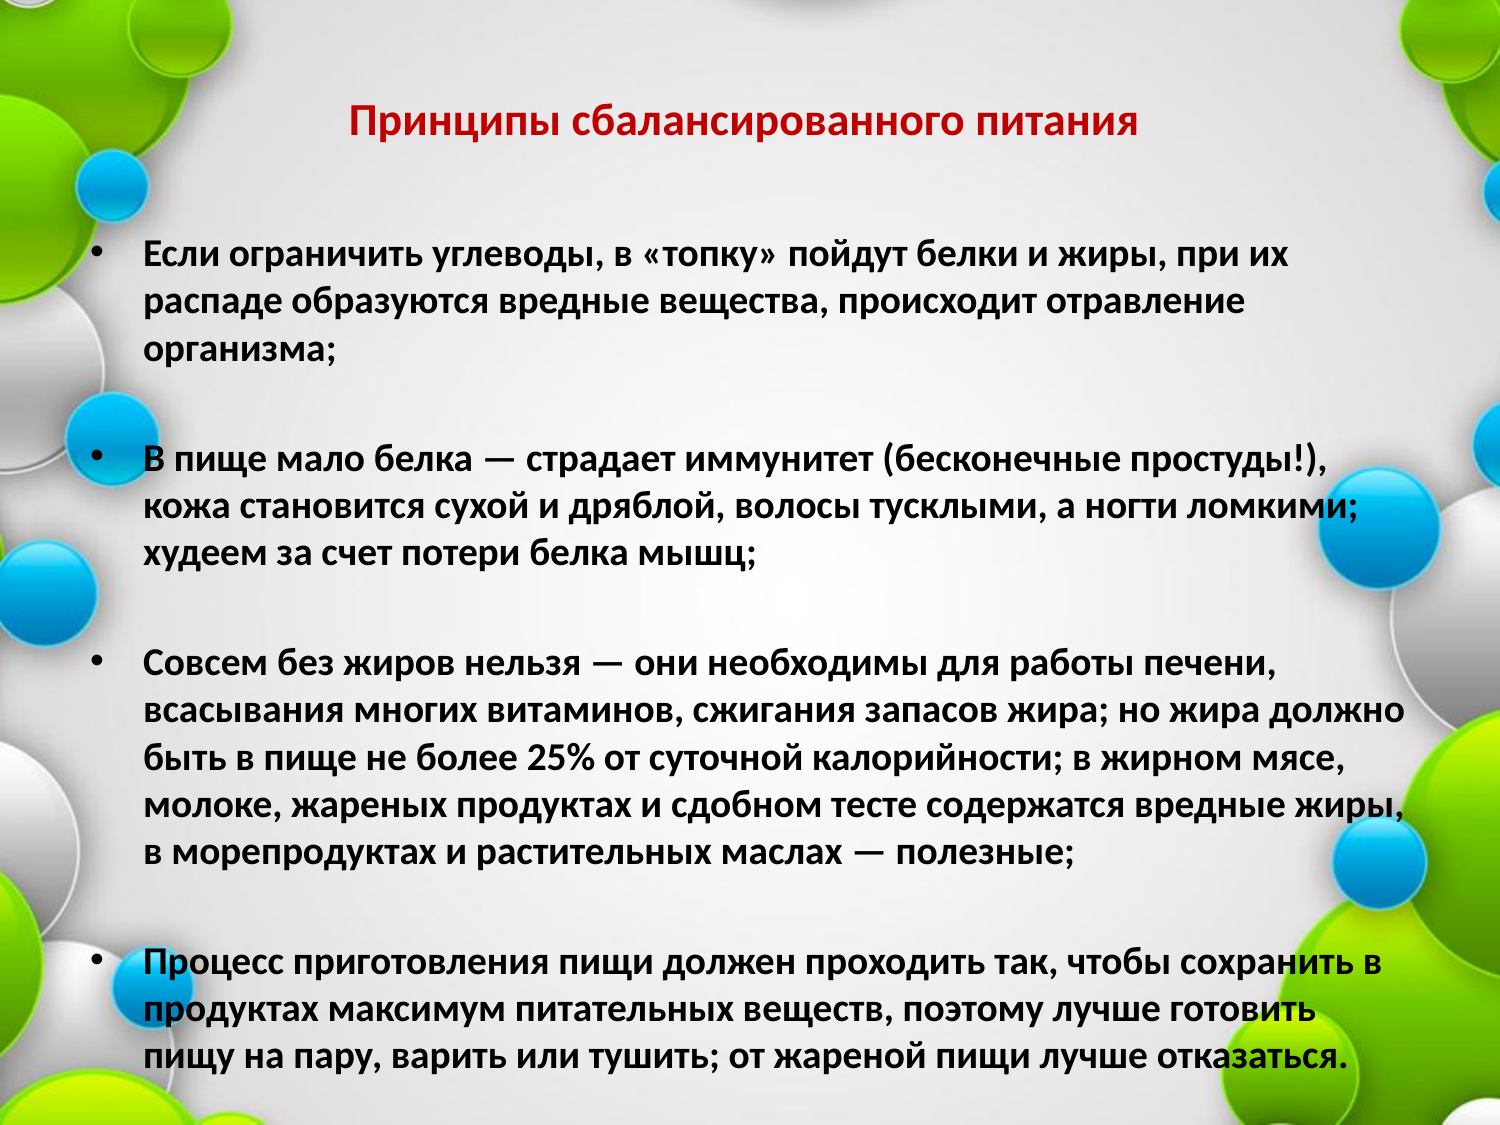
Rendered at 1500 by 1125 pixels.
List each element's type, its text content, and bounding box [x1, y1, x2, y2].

list Если ограничить углеводы, в «топку» пойдут белки и жиры, при их распаде образуются вредные вещества, происходит отравление организма; В пище мало белка — страдает иммунитет (бесконечные простуды!), кожа становится сухой и дряблой, волосы тусклыми, а ногти ломкими; худеем за счет потери белка мышц; Совсем без жиров нельзя — они необходимы для работы печени, всасывания многих витаминов, сжигания запасов жира; но жира должно быть в пище не более 25% от суточной калорийности; в жирном мясе, молоке, жареных продуктах и сдобном тесте содержатся вредные жиры, в морепродуктах и растительных маслах — полезные; Процесс приготовления пищи должен проходить так, чтобы сохранить в продуктах максимум питательных веществ, поэтому лучше готовить пищу на пару, варить или тушить; от жареной пищи лучше отказаться. [75, 219, 1425, 1106]
picture [0, 0, 1500, 1125]
title Принципы сбалансированного питания [75, 82, 1425, 209]
